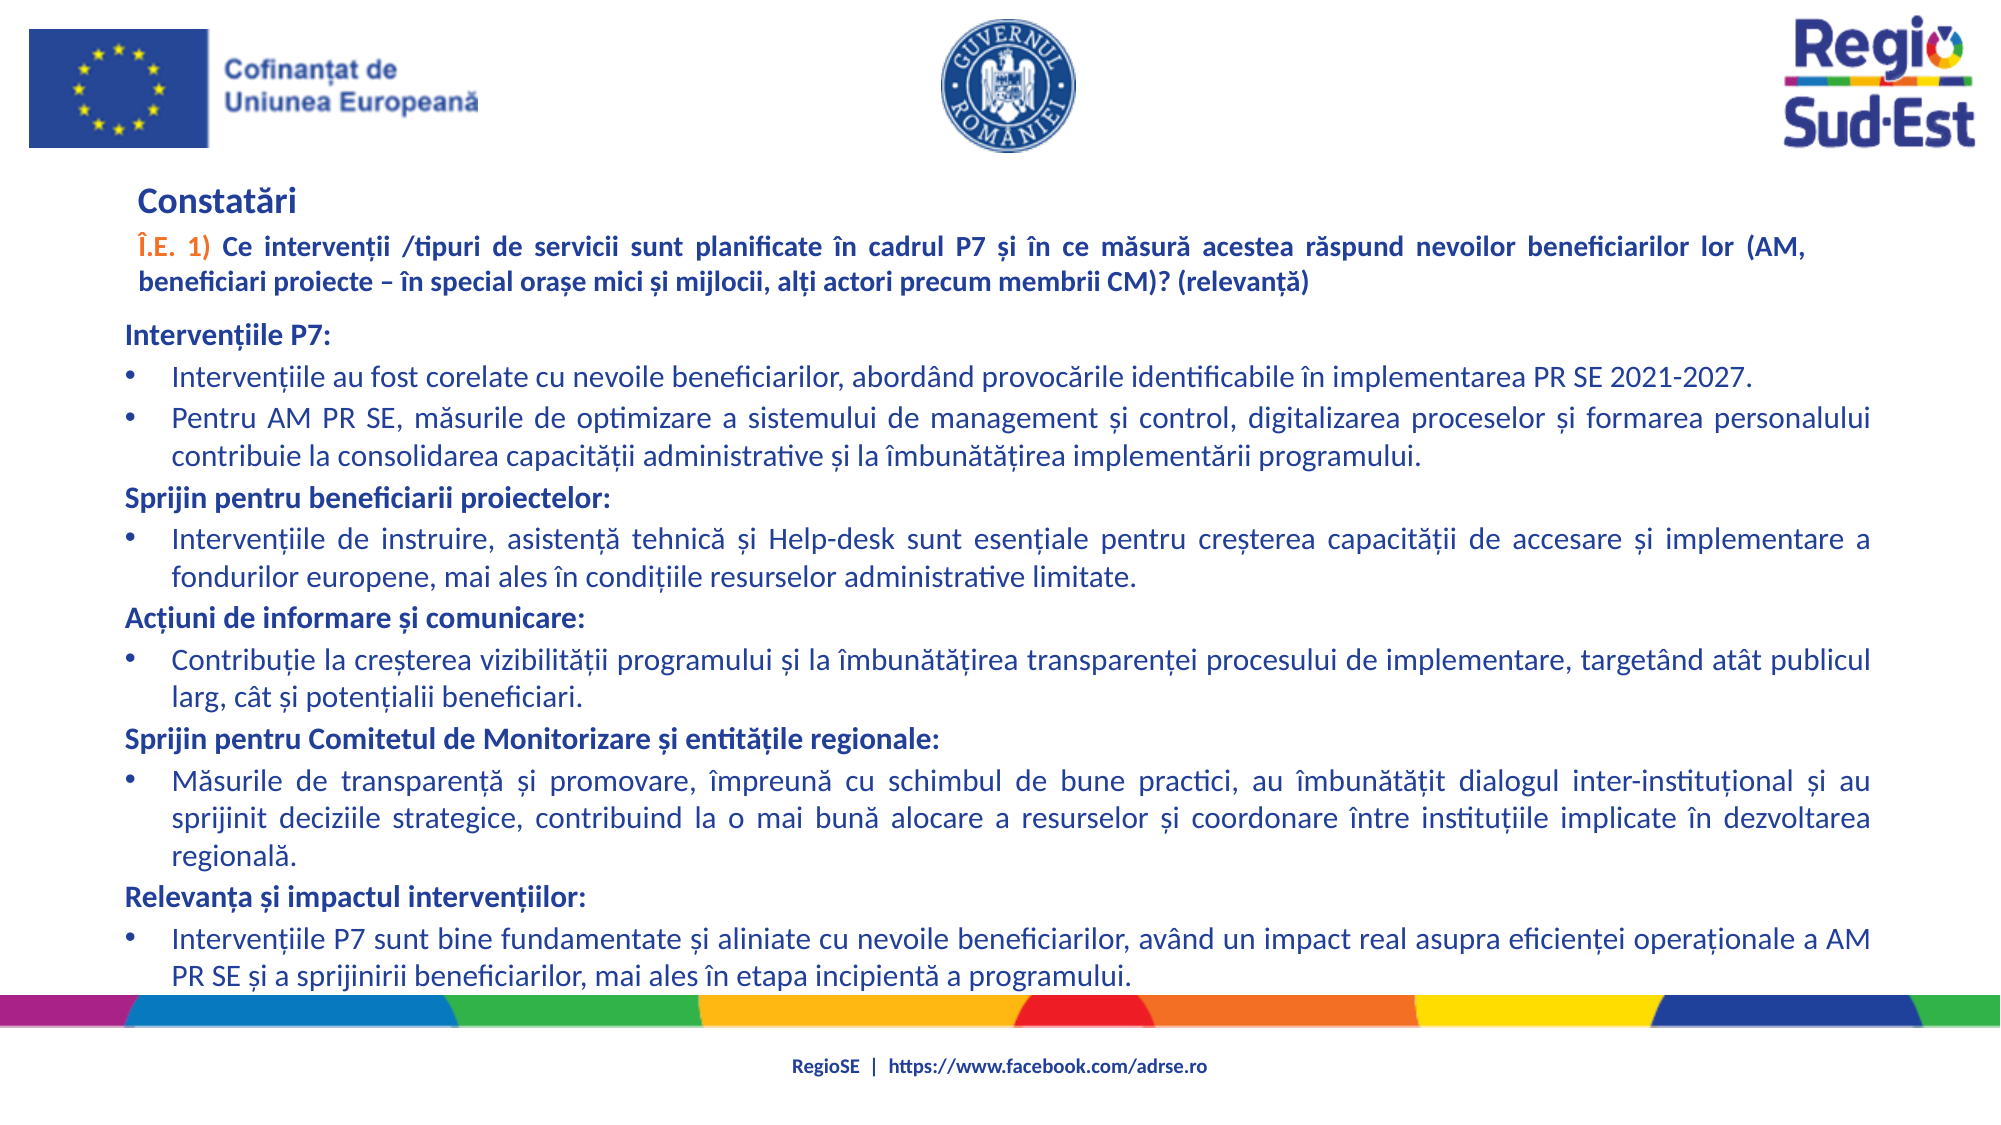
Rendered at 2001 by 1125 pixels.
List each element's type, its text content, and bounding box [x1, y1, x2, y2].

picture [0, 995, 2000, 1029]
text_box Intervențiile P7: Intervențiile au fost corelate cu nevoile beneficiarilor, abordând provocările identificabile în implementarea PR SE 2021-2027. Pentru AM PR SE, măsurile de optimizare a sistemului de management și control, digitalizarea proceselor și formarea personalului contribuie la consolidarea capacității administrative și la îmbunătățirea implementării programului. Sprijin pentru beneficiarii proiectelor: Intervențiile de instruire, asistență tehnică și Help-desk sunt esențiale pentru creșterea capacității de accesare și implementare a fondurilor europene, mai ales în condițiile resurselor administrative limitate. Acțiuni de informare și comunicare: Contribuție la creșterea vizibilității programului și la îmbunătățirea transparenței procesului de implementare, targetând atât publicul larg, cât și potențialii beneficiari. Sprijin pentru Comitetul de Monitorizare și entitățile regionale: Măsurile de transparență și promovare, împreună cu schimbul de bune practici, au îmbunătățit dialogul inter-instituțional și au sprijinit deciziile strategice, contribuind la o mai bună alocare a resurselor și coordonare între instituțiile implicate în dezvoltarea regională. Relevanța și impactul intervențiilor: Intervențiile P7 sunt bine fundamentate și aliniate cu nevoile beneficiarilor, având un impact real asupra eficienței operaționale a AM PR SE și a sprijinirii beneficiarilor, mai ales în etapa incipientă a programului. [110, 307, 1889, 995]
text_box Constatări [123, 169, 1223, 220]
text_box Î.E. 1) Ce intervenții /tipuri de servicii sunt planificate în cadrul P7 și în ce măsură acestea răspund nevoilor beneficiarilor lor (AM, beneficiari proiecte – în special orașe mici și mijlocii, alți actori precum membrii CM)? (relevanță) [123, 220, 1823, 307]
picture [1759, 0, 2000, 220]
picture [28, 28, 478, 148]
text_box RegioSE | https://www.facebook.com/adrse.ro [776, 1029, 1223, 1085]
picture [941, 19, 1076, 153]
